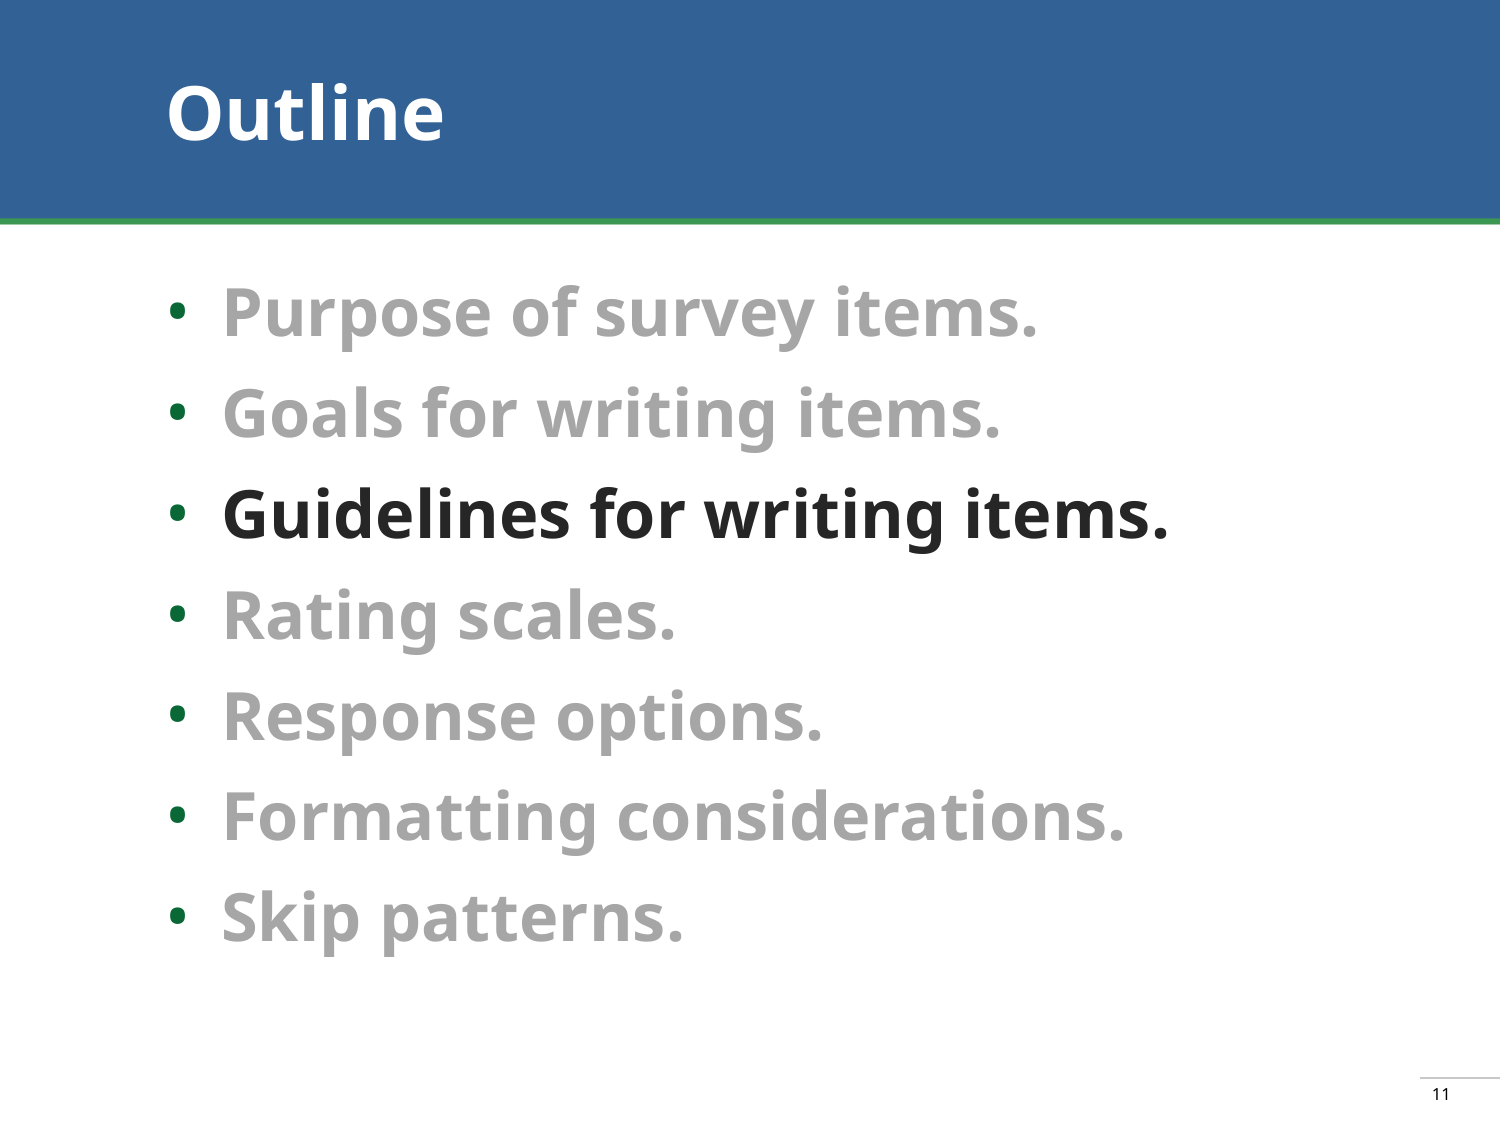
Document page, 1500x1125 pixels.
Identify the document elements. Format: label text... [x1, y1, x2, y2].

title Outline [150, 0, 1350, 221]
picture [0, 0, 1500, 1125]
list Purpose of survey items. Goals for writing items. Guidelines for writing items. Rating scales. Response options. Formatting considerations. Skip patterns. [150, 262, 1350, 1005]
slide_number 11 [1431, 1085, 1458, 1106]
